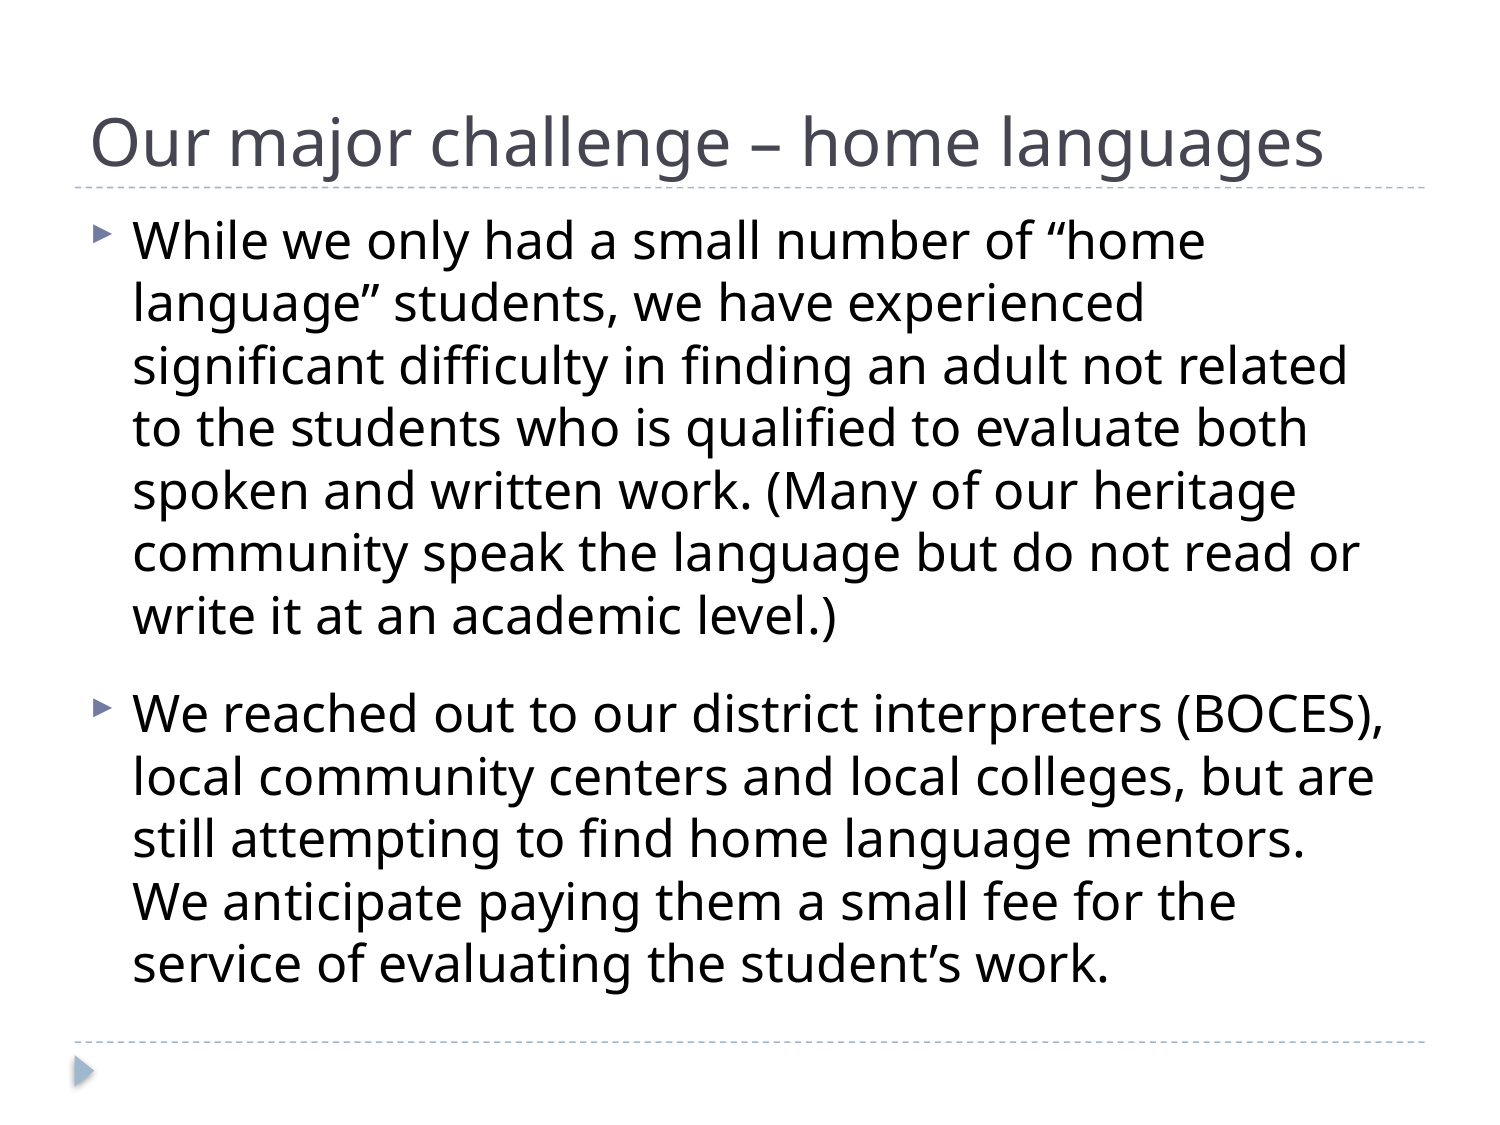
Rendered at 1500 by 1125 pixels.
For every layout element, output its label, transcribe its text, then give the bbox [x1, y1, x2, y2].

title Our major challenge – home languages [75, 37, 1425, 188]
list While we only had a small number of “home language” students, we have experienced significant difficulty in finding an adult not related to the students who is qualified to evaluate both spoken and written work. (Many of our heritage community speak the language but do not read or write it at an academic level.) We reached out to our district interpreters (BOCES), local community centers and local colleges, but are still attempting to find home language mentors. We anticipate paying them a small fee for the service of evaluating the student’s work. [75, 200, 1425, 1010]
